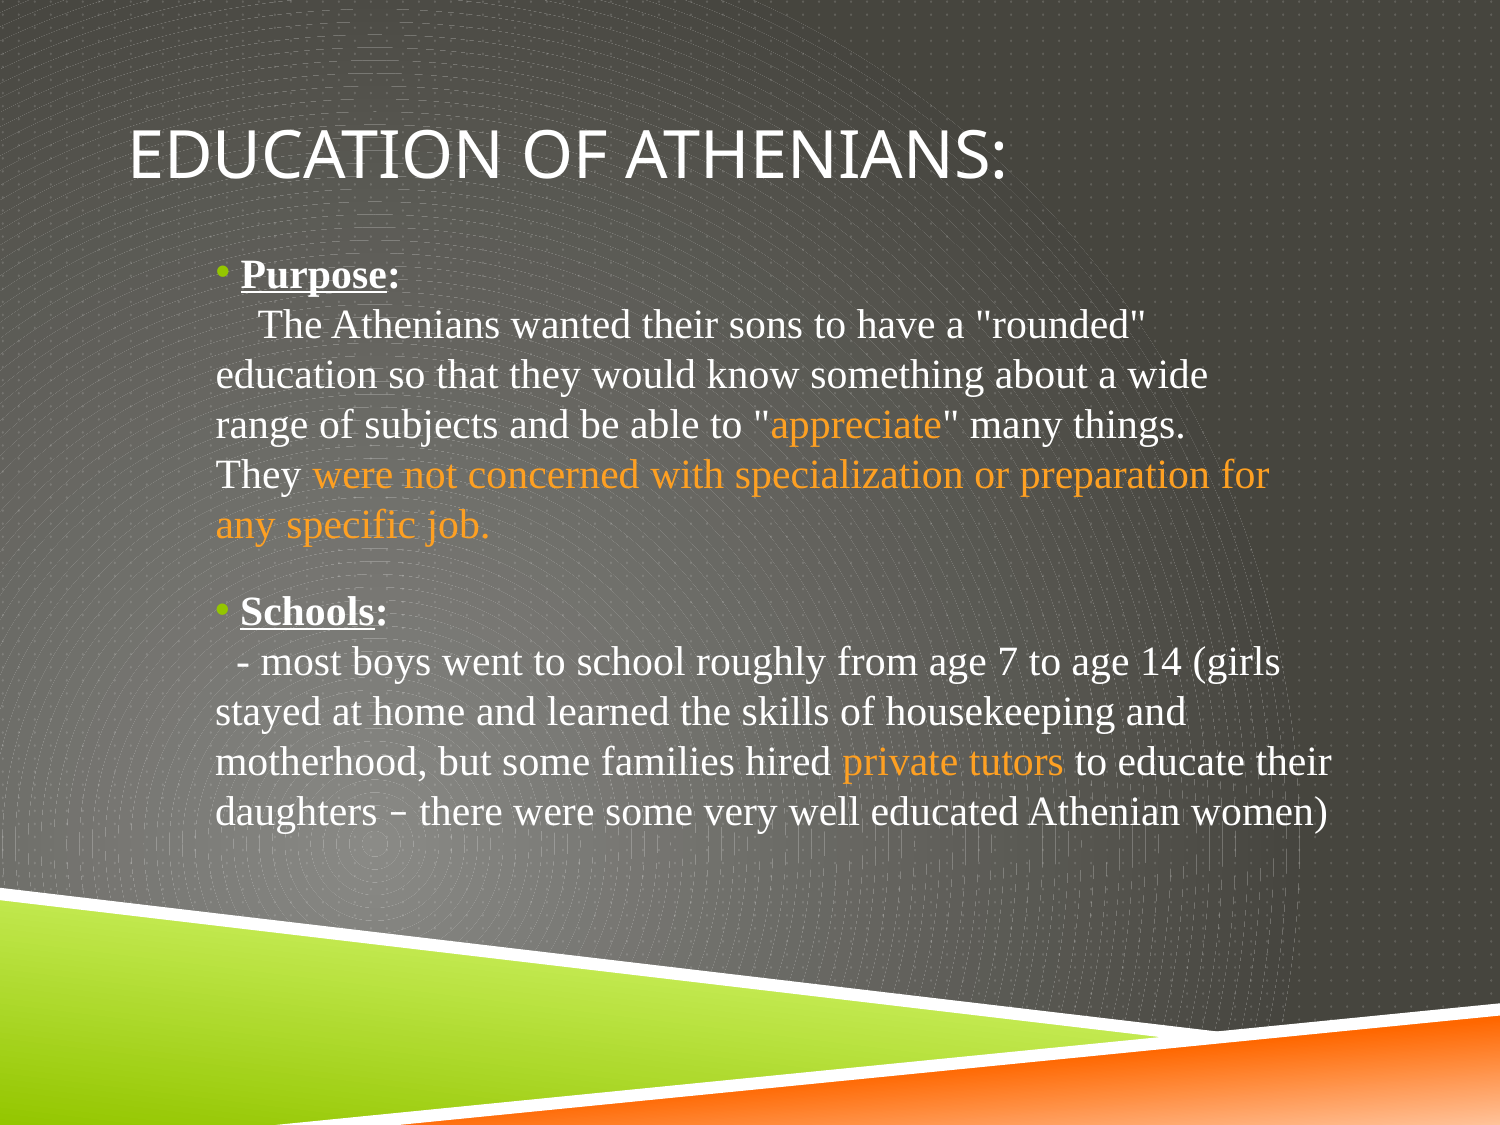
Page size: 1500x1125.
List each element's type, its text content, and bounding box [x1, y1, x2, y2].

text_box Purpose: The Athenians wanted their sons to have a "rounded" education so that they would know something about a wide range of subjects and be able to "appreciate" many things. They were not concerned with specialization or preparation for any specific job. [200, 238, 1288, 554]
text_box Schools: - most boys went to school roughly from age 7 to age 14 (girls stayed at home and learned the skills of housekeeping and motherhood, but some families hired private tutors to educate their daughters – there were some very well educated Athenian women) [199, 576, 1358, 842]
text_box EDUCATION OF ATHENIANS: [112, 103, 1238, 199]
